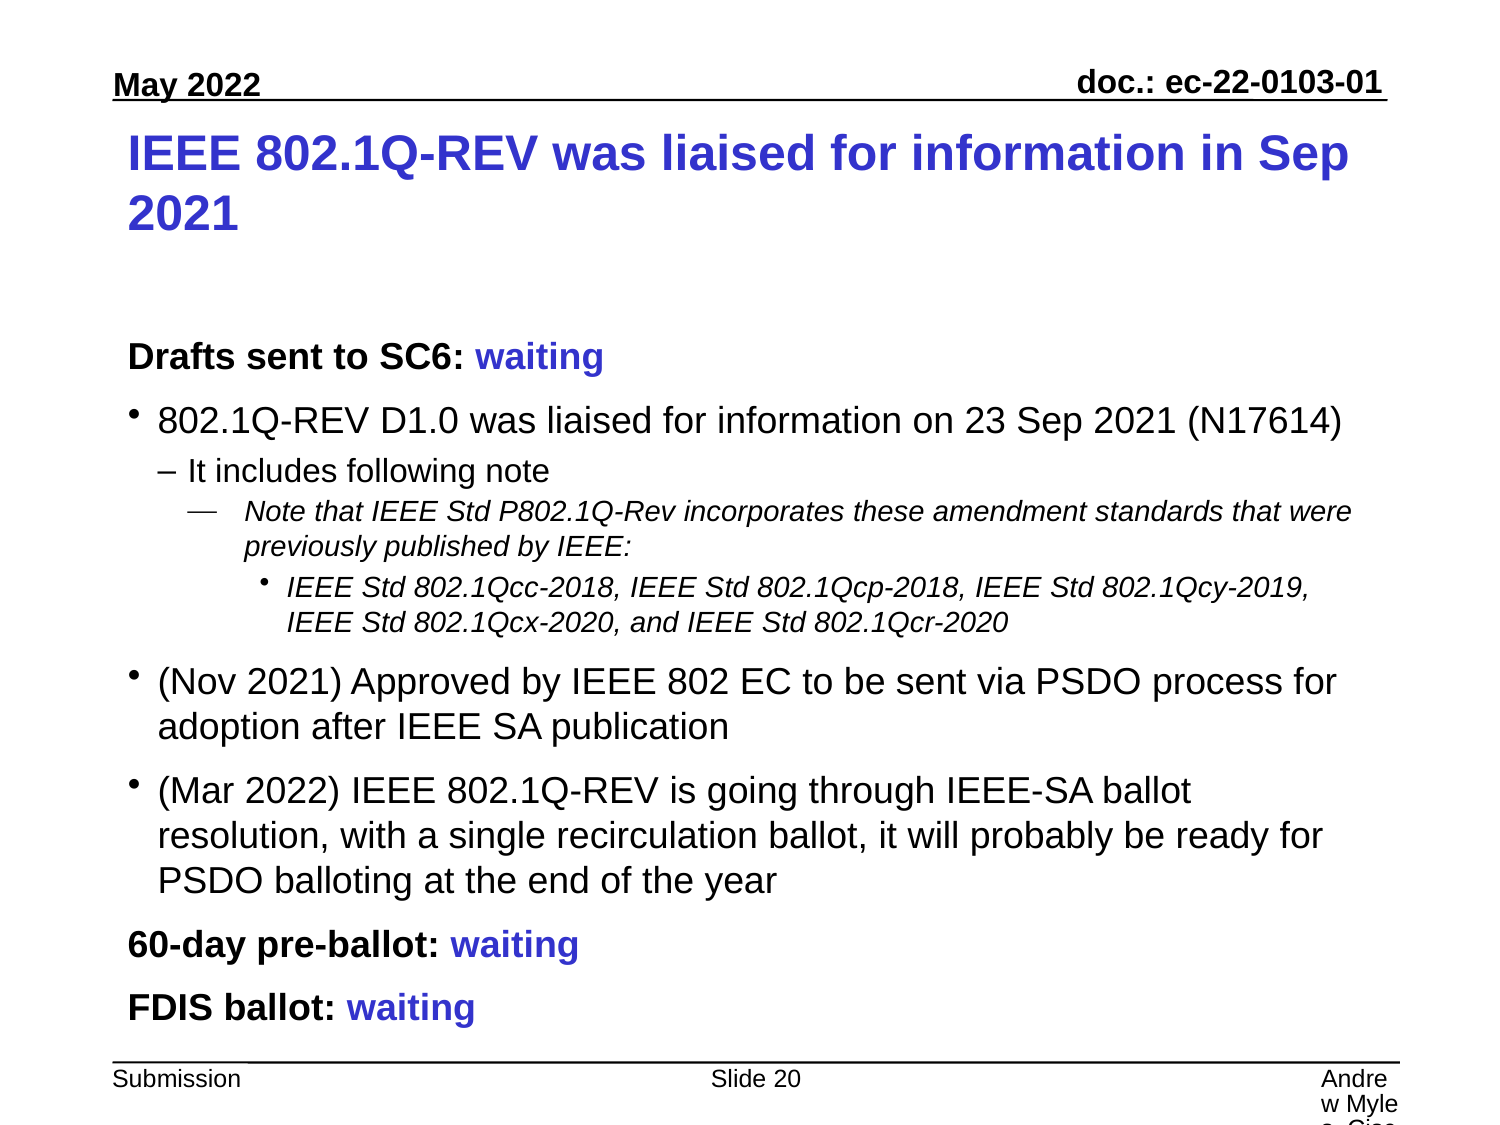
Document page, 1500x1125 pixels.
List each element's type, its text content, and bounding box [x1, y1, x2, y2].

footer Andrew Myles, Cisco [1320, 1061, 1402, 1093]
slide_number Slide 20 [709, 1061, 803, 1093]
title IEEE 802.1Q-REV was liaised for information in Sep 2021 [112, 112, 1388, 288]
list Drafts sent to SC6: waiting 802.1Q-REV D1.0 was liaised for information on 23 Sep 2021 (N17614) It includes following note Note that IEEE Std P802.1Q-Rev incorporates these amendment standards that were previously published by IEEE: IEEE Std 802.1Qcc-2018, IEEE Std 802.1Qcp-2018, IEEE Std 802.1Qcy-2019, IEEE Std 802.1Qcx-2020, and IEEE Std 802.1Qcr-2020 (Nov 2021) Approved by IEEE 802 EC to be sent via PSDO process for adoption after IEEE SA publication (Mar 2022) IEEE 802.1Q-REV is going through IEEE-SA ballot resolution, with a single recirculation ballot, it will probably be ready for PSDO balloting at the end of the year 60-day pre-ballot: waiting FDIS ballot: waiting [112, 324, 1388, 1000]
